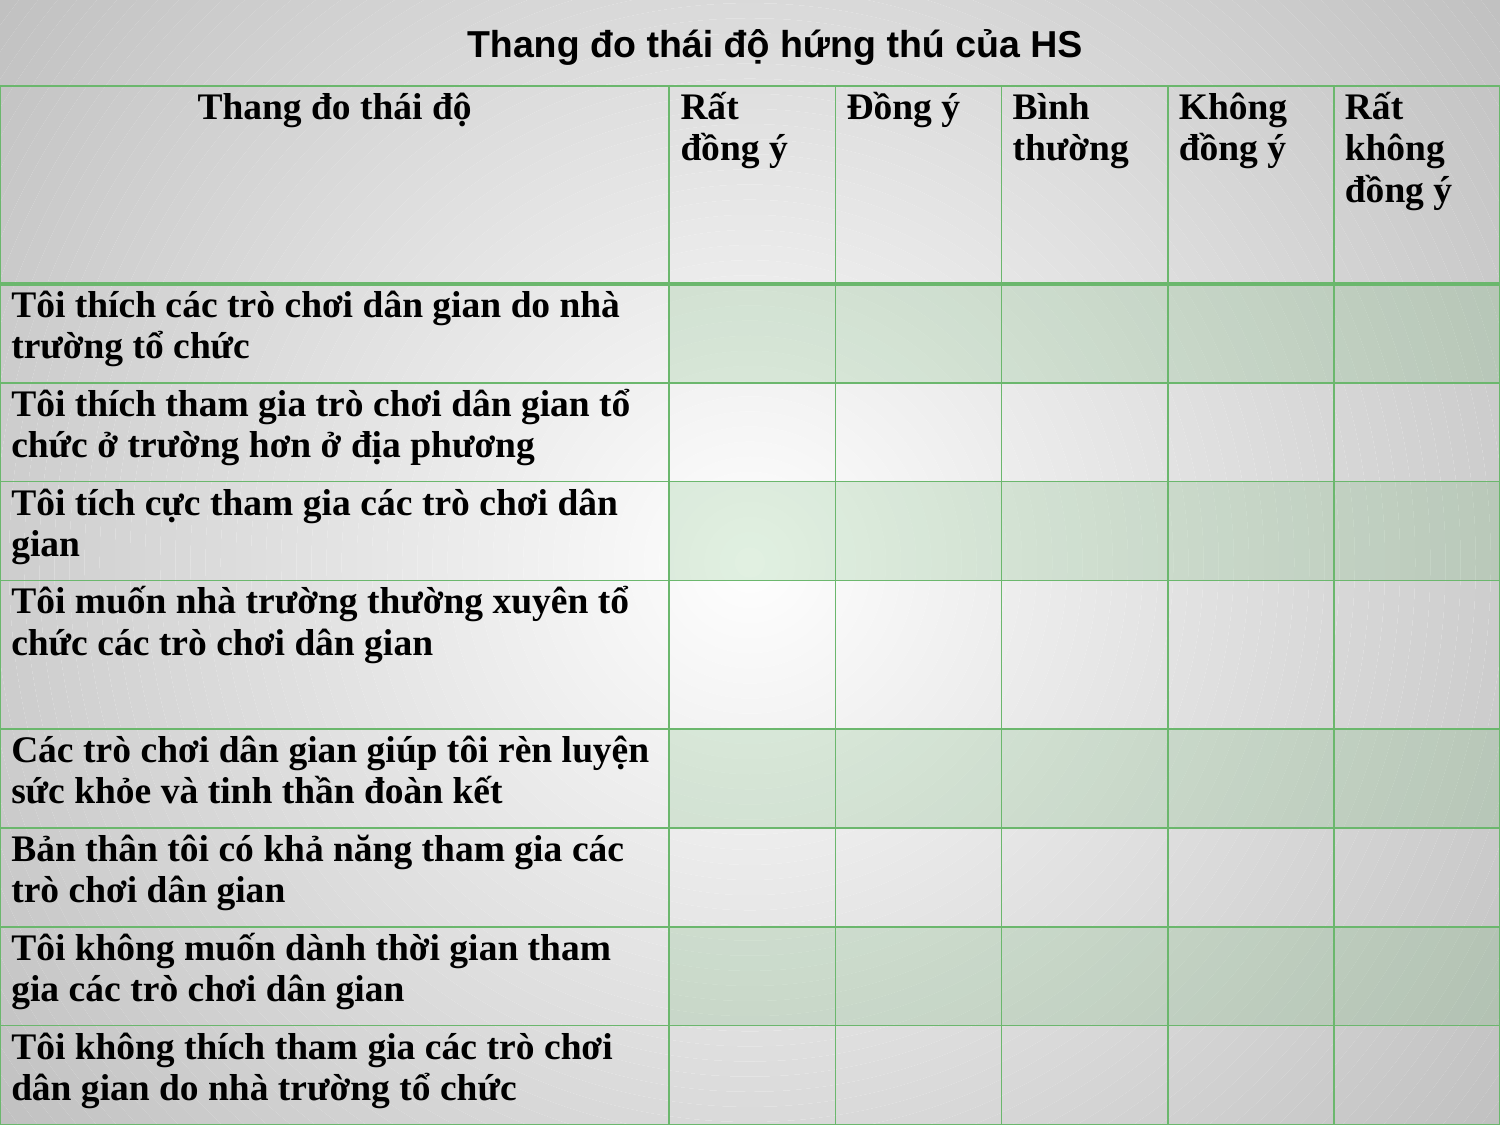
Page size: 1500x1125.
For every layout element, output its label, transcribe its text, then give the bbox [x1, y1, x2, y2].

table_cell [1335, 928, 1499, 1025]
table_cell [670, 482, 835, 580]
table_cell Các trò chơi dân gian giúp tôi rèn luyện sức khỏe và tinh thần đoàn kết [1, 730, 668, 827]
table_cell [1169, 482, 1333, 580]
table_cell [1002, 1026, 1167, 1124]
table_cell Tôi muốn nhà trường thường xuyên tổ chức các trò chơi dân gian [1, 581, 668, 728]
table_cell [1335, 581, 1499, 728]
table_cell [836, 928, 1001, 1025]
table_header Thang đo thái độ [1, 87, 668, 282]
table_cell Tôi không thích tham gia các trò chơi dân gian do nhà trường tổ chức [1, 1026, 668, 1124]
table_cell [1169, 730, 1333, 827]
table_cell [670, 286, 835, 382]
table_cell [1169, 384, 1333, 481]
table_cell [1335, 482, 1499, 580]
table_cell [836, 1026, 1001, 1124]
table_header Bình thường [1002, 87, 1167, 282]
table_cell [670, 581, 835, 728]
table_cell [1169, 928, 1333, 1025]
table_cell [1002, 730, 1167, 827]
table_cell [1002, 829, 1167, 926]
table_cell [670, 730, 835, 827]
table_cell Tôi thích tham gia trò chơi dân gian tổ chức ở trường hơn ở địa phương [1, 384, 668, 481]
table_cell [1002, 384, 1167, 481]
table_cell Tôi không muốn dành thời gian tham gia các trò chơi dân gian [1, 928, 668, 1025]
table_cell [1335, 1026, 1499, 1124]
table_cell Tôi tích cực tham gia các trò chơi dân gian [1, 482, 668, 580]
table_cell [836, 482, 1001, 580]
table_cell [836, 581, 1001, 728]
table_cell [1169, 286, 1333, 382]
table_header Rất đồng ý [670, 87, 835, 282]
table_header Rất không đồng ý [1335, 87, 1499, 282]
table_cell [836, 384, 1001, 481]
table_cell [1002, 581, 1167, 728]
table_header Không đồng ý [1169, 87, 1333, 282]
table_cell Bản thân tôi có khả năng tham gia các trò chơi dân gian [1, 829, 668, 926]
table_header Đồng ý [836, 87, 1001, 282]
table_cell [1335, 286, 1499, 382]
table_cell [670, 928, 835, 1025]
table_cell [1169, 581, 1333, 728]
table_cell [1335, 384, 1499, 481]
table_cell [1002, 286, 1167, 382]
table_cell [1169, 829, 1333, 926]
table_cell [1169, 1026, 1333, 1124]
table_cell [836, 829, 1001, 926]
table_cell [670, 829, 835, 926]
table_cell Tôi thích các trò chơi dân gian do nhà trường tổ chức [1, 286, 668, 382]
table_cell [1002, 482, 1167, 580]
table_cell [836, 730, 1001, 827]
table_cell [1002, 928, 1167, 1025]
table_cell [836, 286, 1001, 382]
table_cell [670, 1026, 835, 1124]
table_cell [1335, 829, 1499, 926]
table_cell [1335, 730, 1499, 827]
text_box Thang đo thái độ hứng thú của HS [387, 12, 1163, 73]
table_cell [670, 384, 835, 481]
